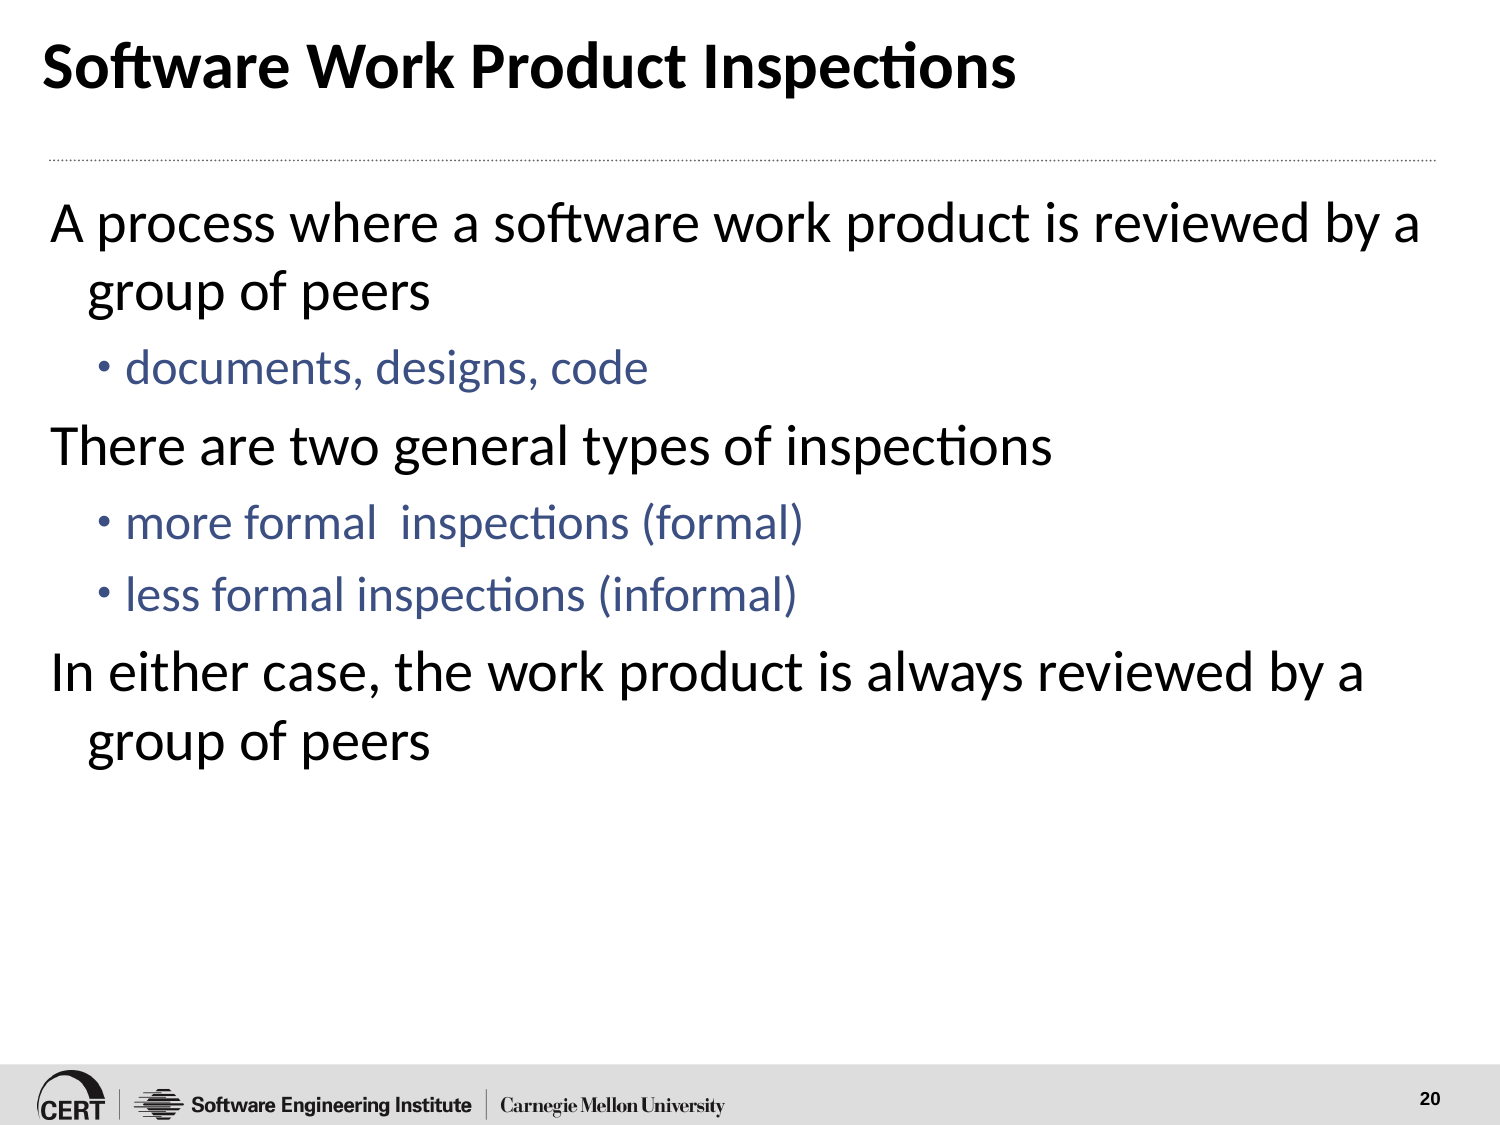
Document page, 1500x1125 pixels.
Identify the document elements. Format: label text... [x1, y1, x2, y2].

title Software Work Product Inspections [42, 37, 1434, 155]
picture [37, 1069, 725, 1122]
list A process where a software work product is reviewed by a group of peers documents, designs, code There are two general types of inspections more formal inspections (formal) less formal inspections (informal) In either case, the work product is always reviewed by a group of peers [49, 187, 1438, 1001]
